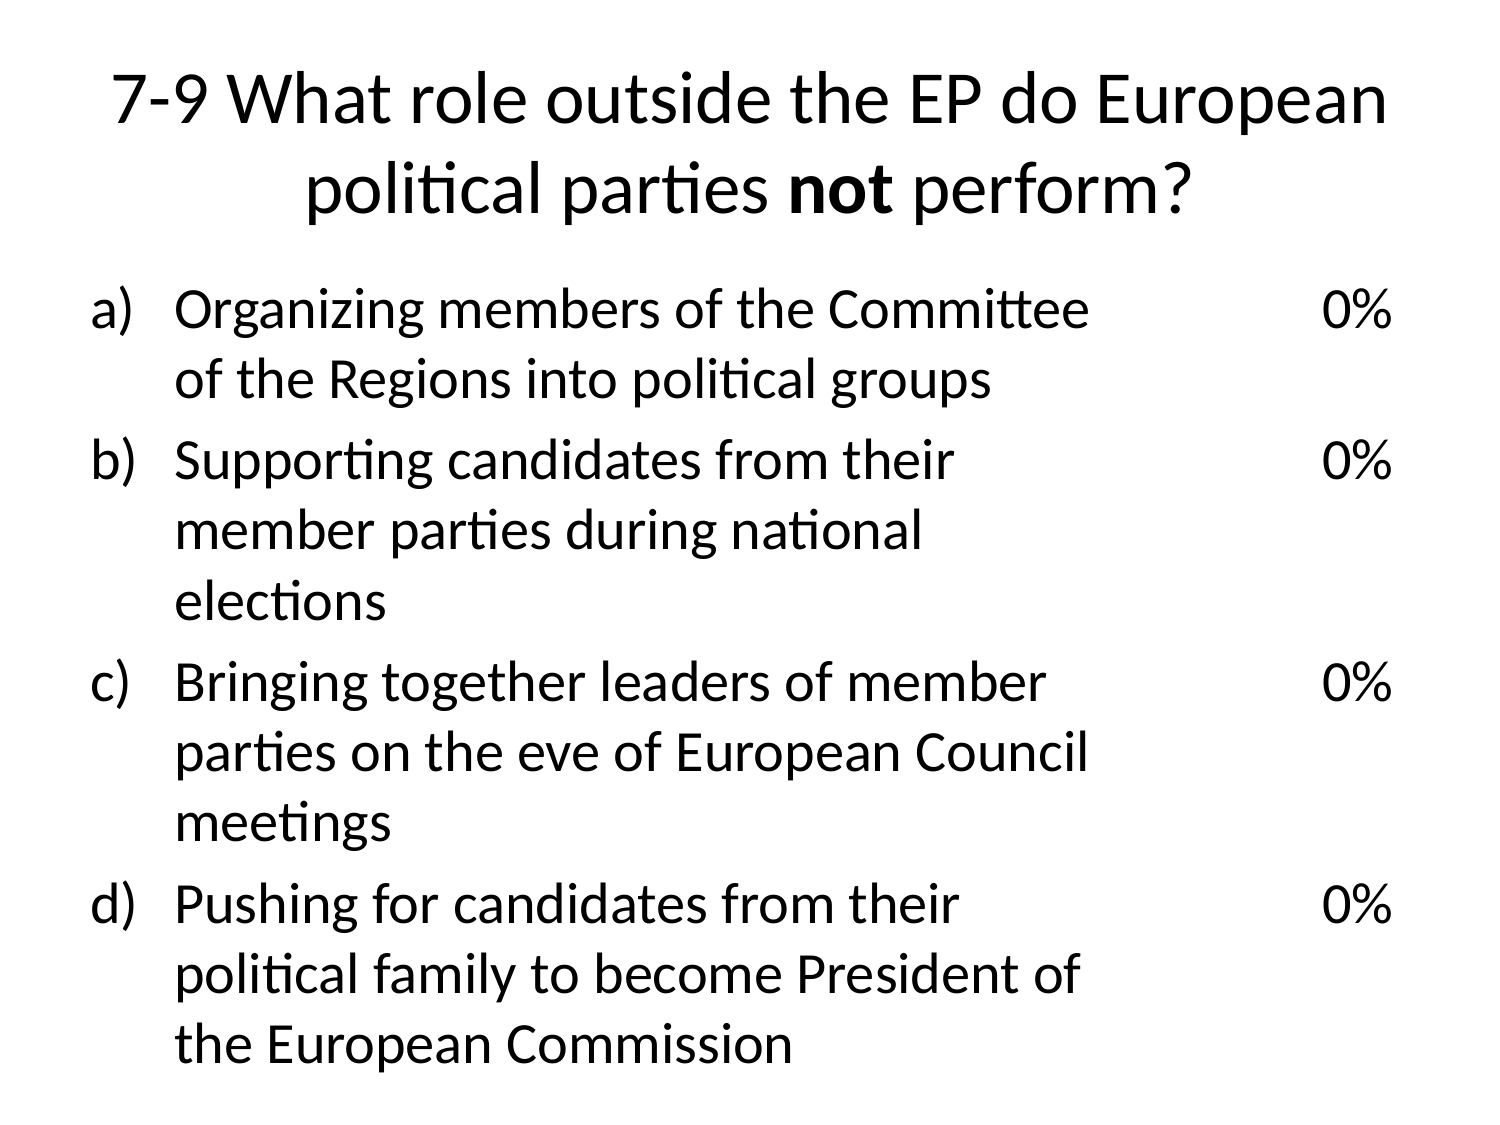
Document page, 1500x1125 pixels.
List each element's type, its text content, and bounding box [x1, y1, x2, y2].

title 7-9 What role outside the EP do European political parties not perform? [74, 37, 1426, 241]
list 0% 0% 0% 0% [1124, 262, 1409, 1006]
list Organizing members of the Committee of the Regions into political groups Supporting candidates from their member parties during national elections Bringing together leaders of member parties on the eve of European Council meetings Pushing for candidates from their political family to become President of the European Commission [74, 262, 1117, 1098]
